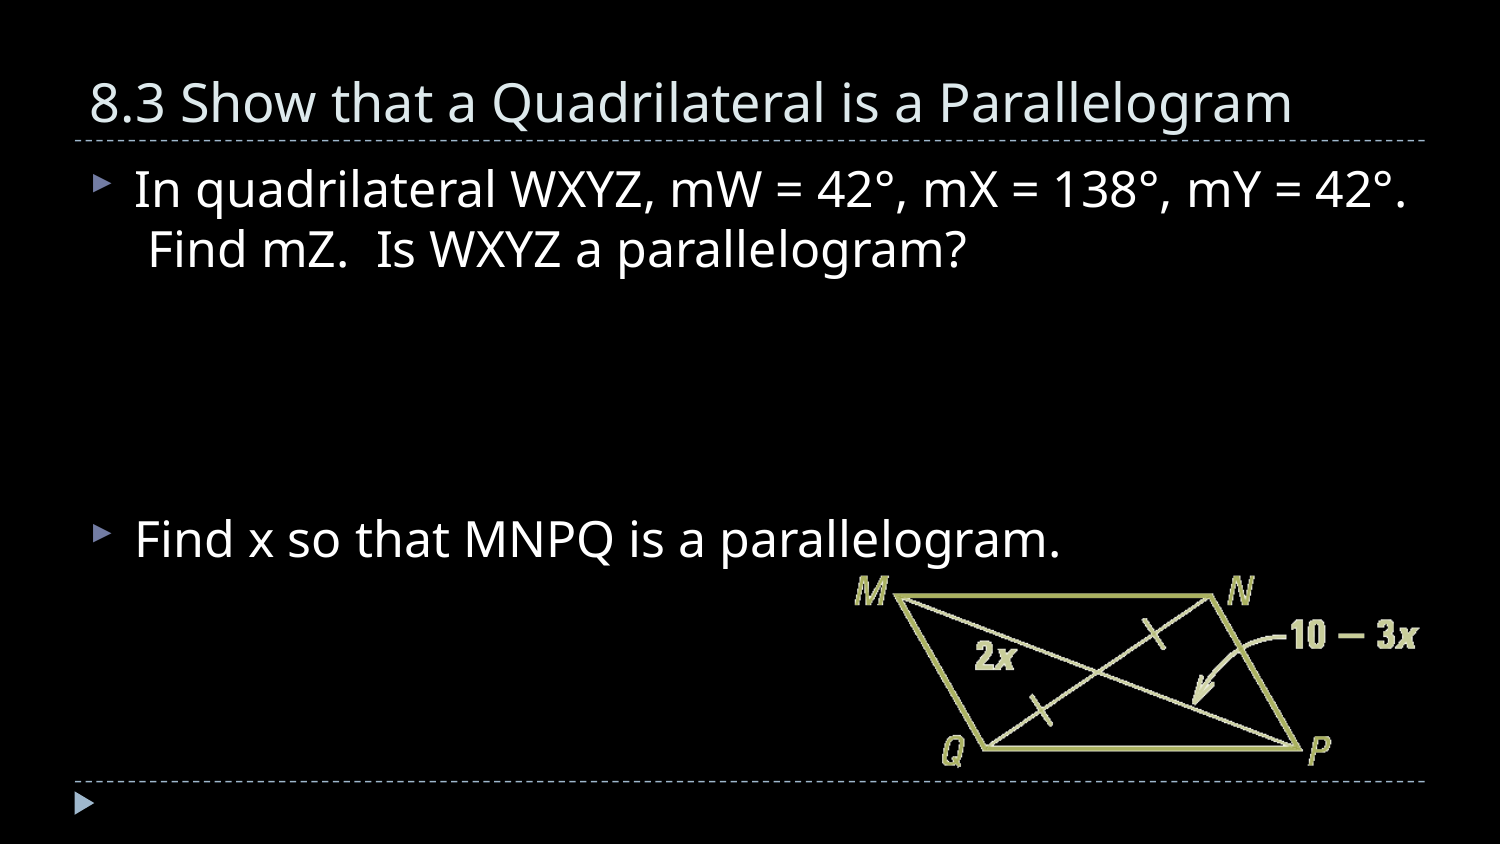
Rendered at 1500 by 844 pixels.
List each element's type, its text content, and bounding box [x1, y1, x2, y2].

picture [849, 571, 1421, 774]
title 8.3 Show that a Quadrilateral is a Parallelogram [75, 18, 1425, 141]
